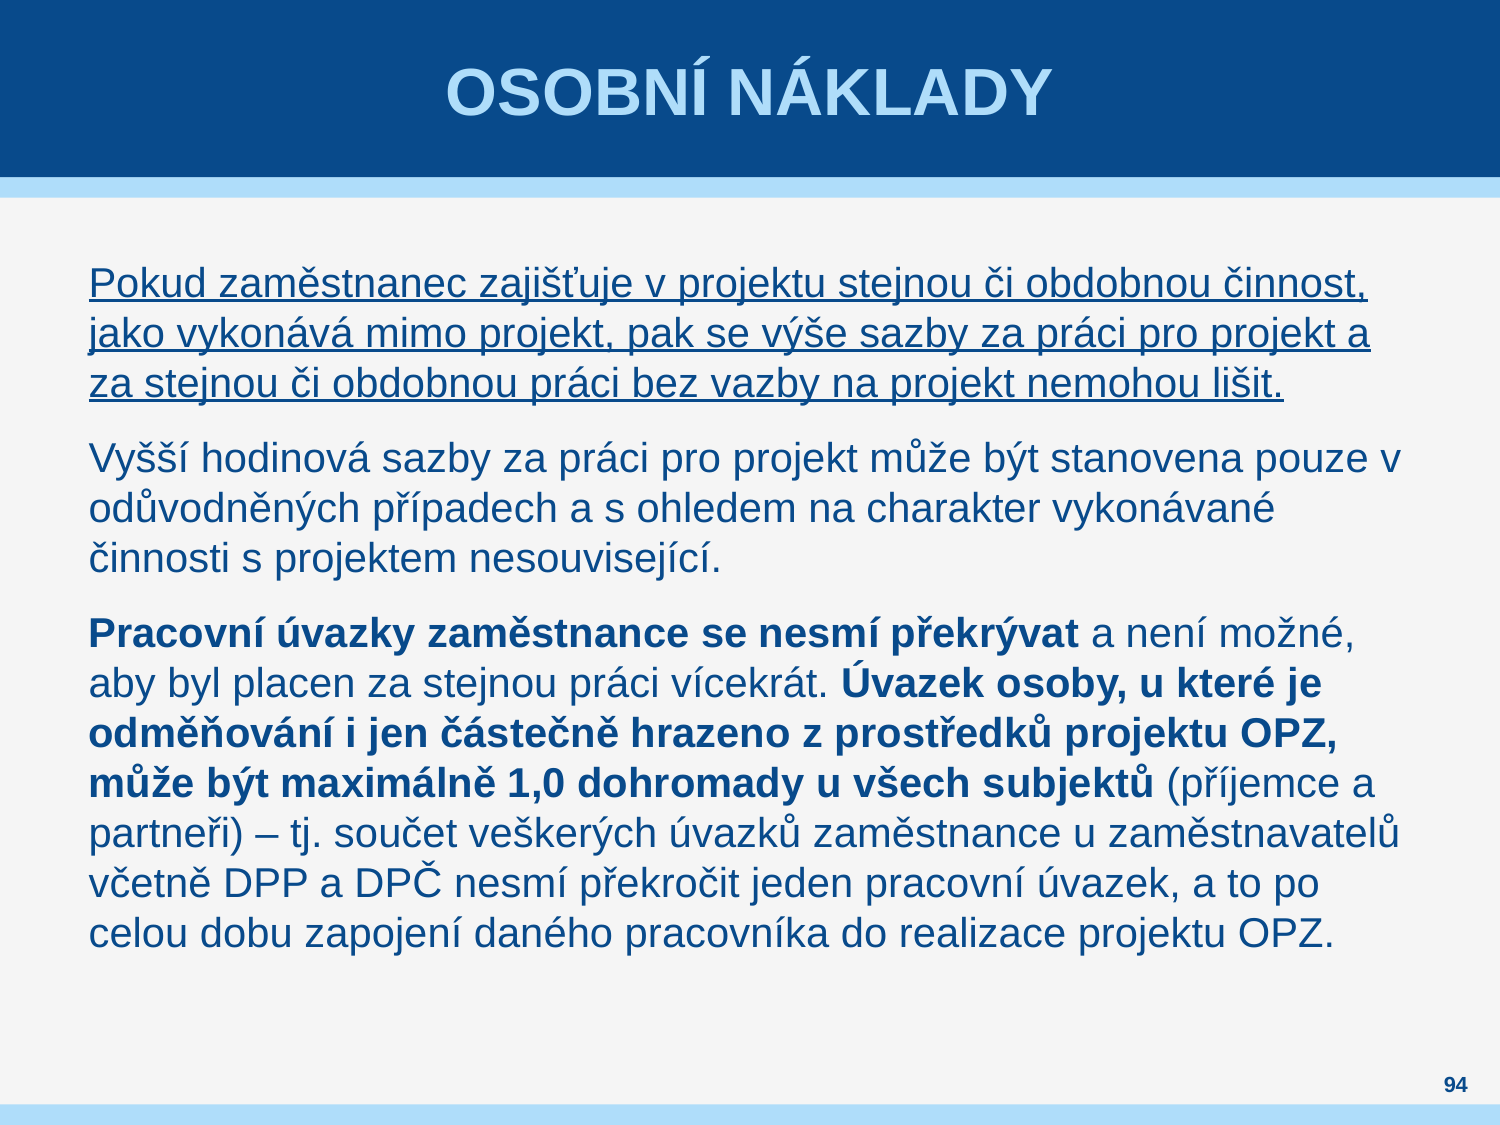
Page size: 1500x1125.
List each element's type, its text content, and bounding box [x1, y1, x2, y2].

list Pokud zaměstnanec zajišťuje v projektu stejnou či obdobnou činnost, jako vykonává mimo projekt, pak se výše sazby za práci pro projekt a za stejnou či obdobnou práci bez vazby na projekt nemohou lišit. Vyšší hodinová sazby za práci pro projekt může být stanovena pouze v odůvodněných případech a s ohledem na charakter vykonávané činnosti s projektem nesouvisející. Pracovní úvazky zaměstnance se nesmí překrývat a není možné, aby byl placen za stejnou práci vícekrát. Úvazek osoby, u které je odměňování i jen částečně hrazeno z prostředků projektu OPZ, může být maximálně 1,0 dohromady u všech subjektů (příjemce a partneři) – tj. součet veškerých úvazků zaměstnance u zaměstnavatelů včetně DPP a DPČ nesmí překročit jeden pracovní úvazek, a to po celou dobu zapojení daného pracovníka do realizace projektu OPZ. [88, 255, 1412, 964]
title Osobní náklady [59, 0, 1441, 178]
slide_number 94 [1417, 1068, 1495, 1099]
